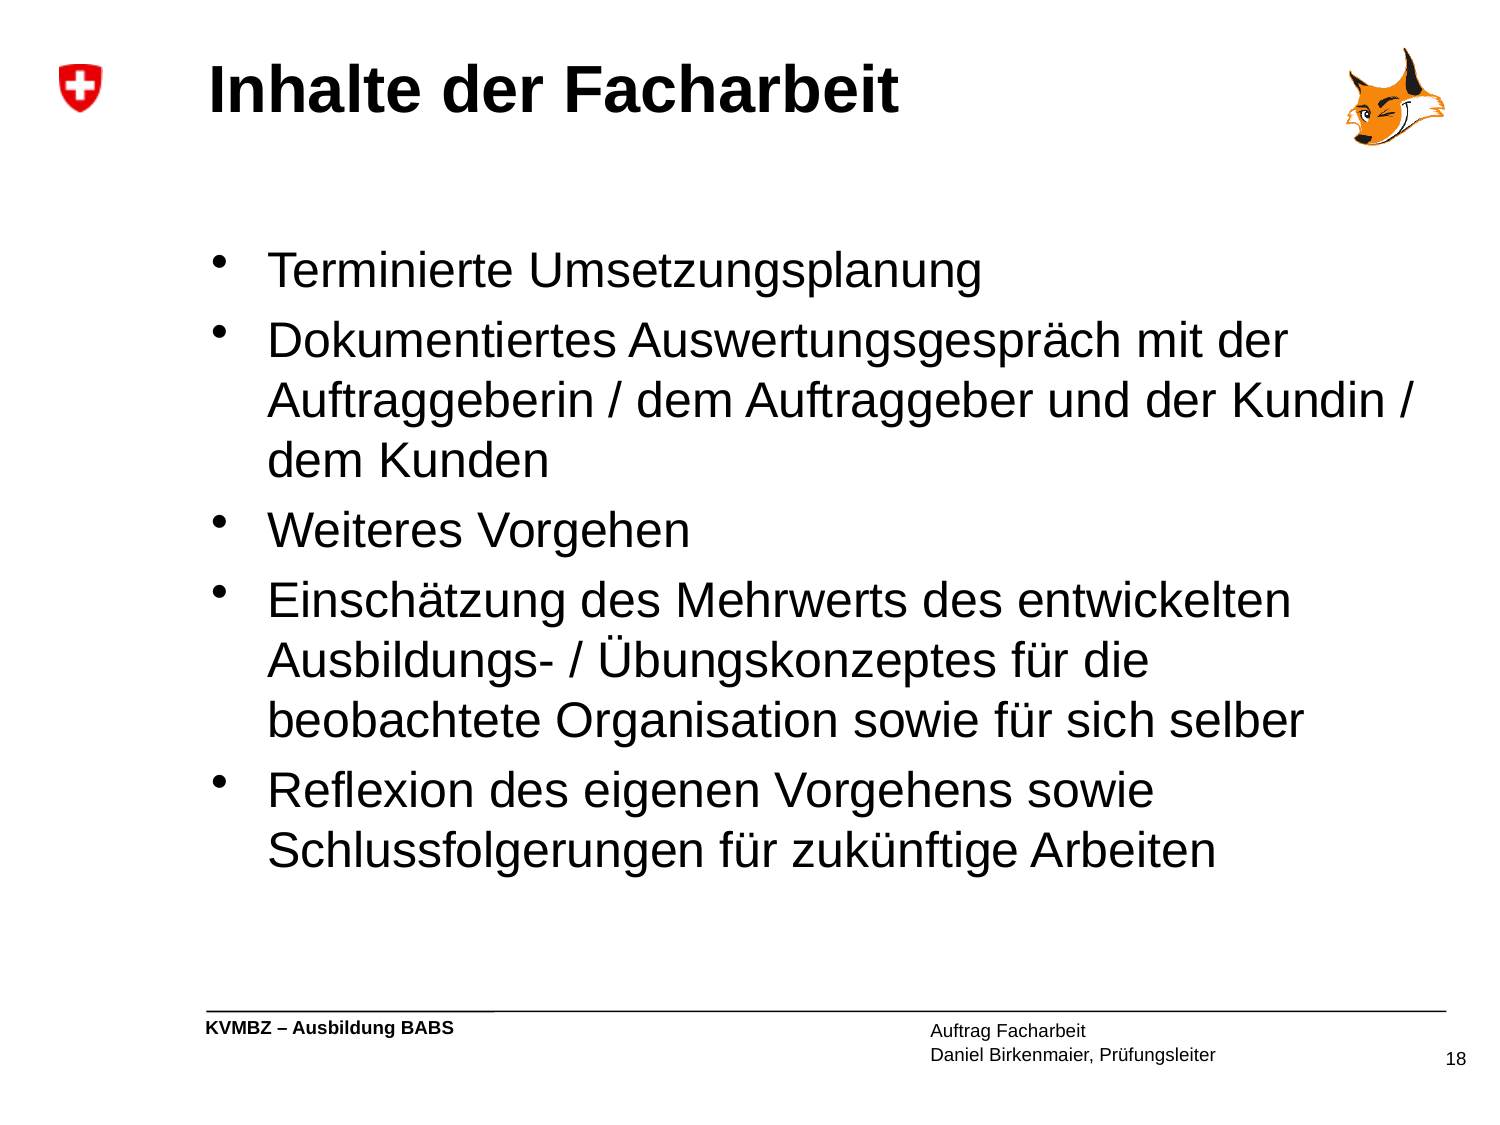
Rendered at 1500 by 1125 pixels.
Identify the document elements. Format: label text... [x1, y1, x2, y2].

title Inhalte der Facharbeit [207, 45, 1433, 209]
picture [59, 64, 103, 114]
list Terminierte Umsetzungsplanung Dokumentiertes Auswertungsgespräch mit der Auftraggeberin / dem Auftraggeber und der Kundin / dem Kunden Weiteres Vorgehen Einschätzung des Mehrwerts des entwickelten Ausbildungs- / Übungskonzeptes für die beobachtete Organisation sowie für sich selber Reflexion des eigenen Vorgehens sowie Schlussfolgerungen für zukünftige Arbeiten [210, 237, 1438, 1012]
picture [1342, 45, 1447, 150]
slide_number Auftrag Facharbeit [915, 1011, 1447, 1048]
footer Daniel Birkenmaier, Prüfungsleiter [915, 1048, 1447, 1071]
